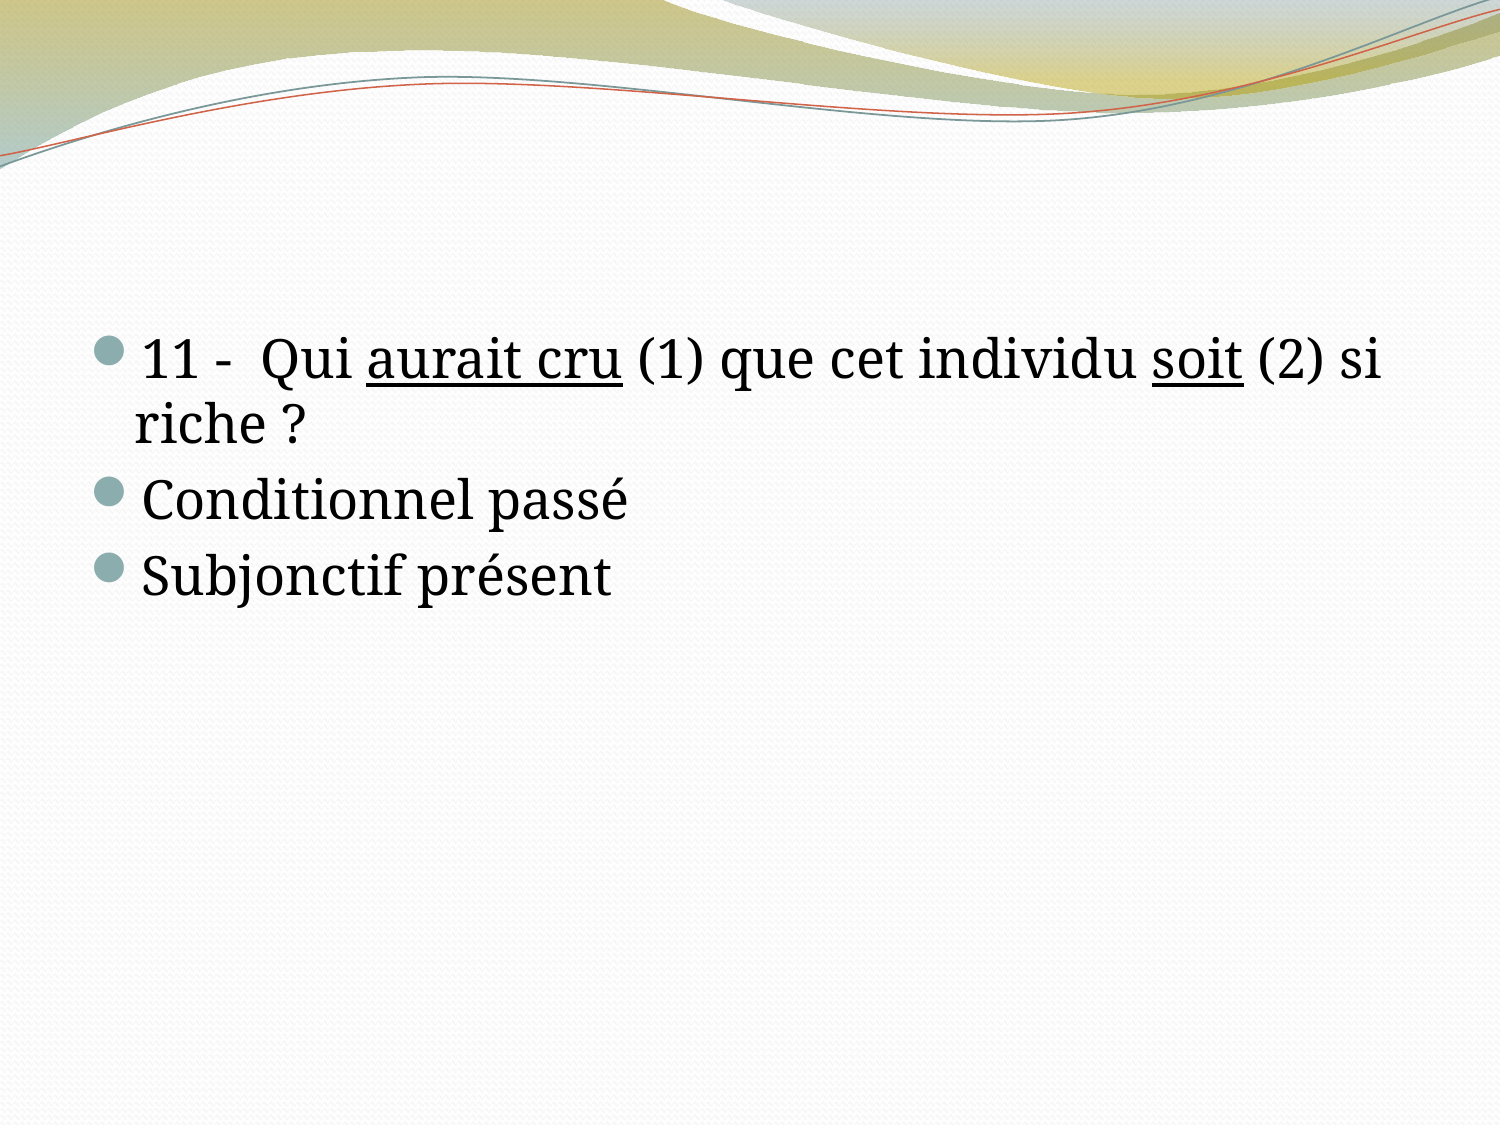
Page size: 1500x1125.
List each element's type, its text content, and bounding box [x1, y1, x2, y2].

list 11 - Qui aurait cru (1) que cet individu soit (2) si riche ? Conditionnel passé Subjonctif présent [75, 317, 1425, 1038]
